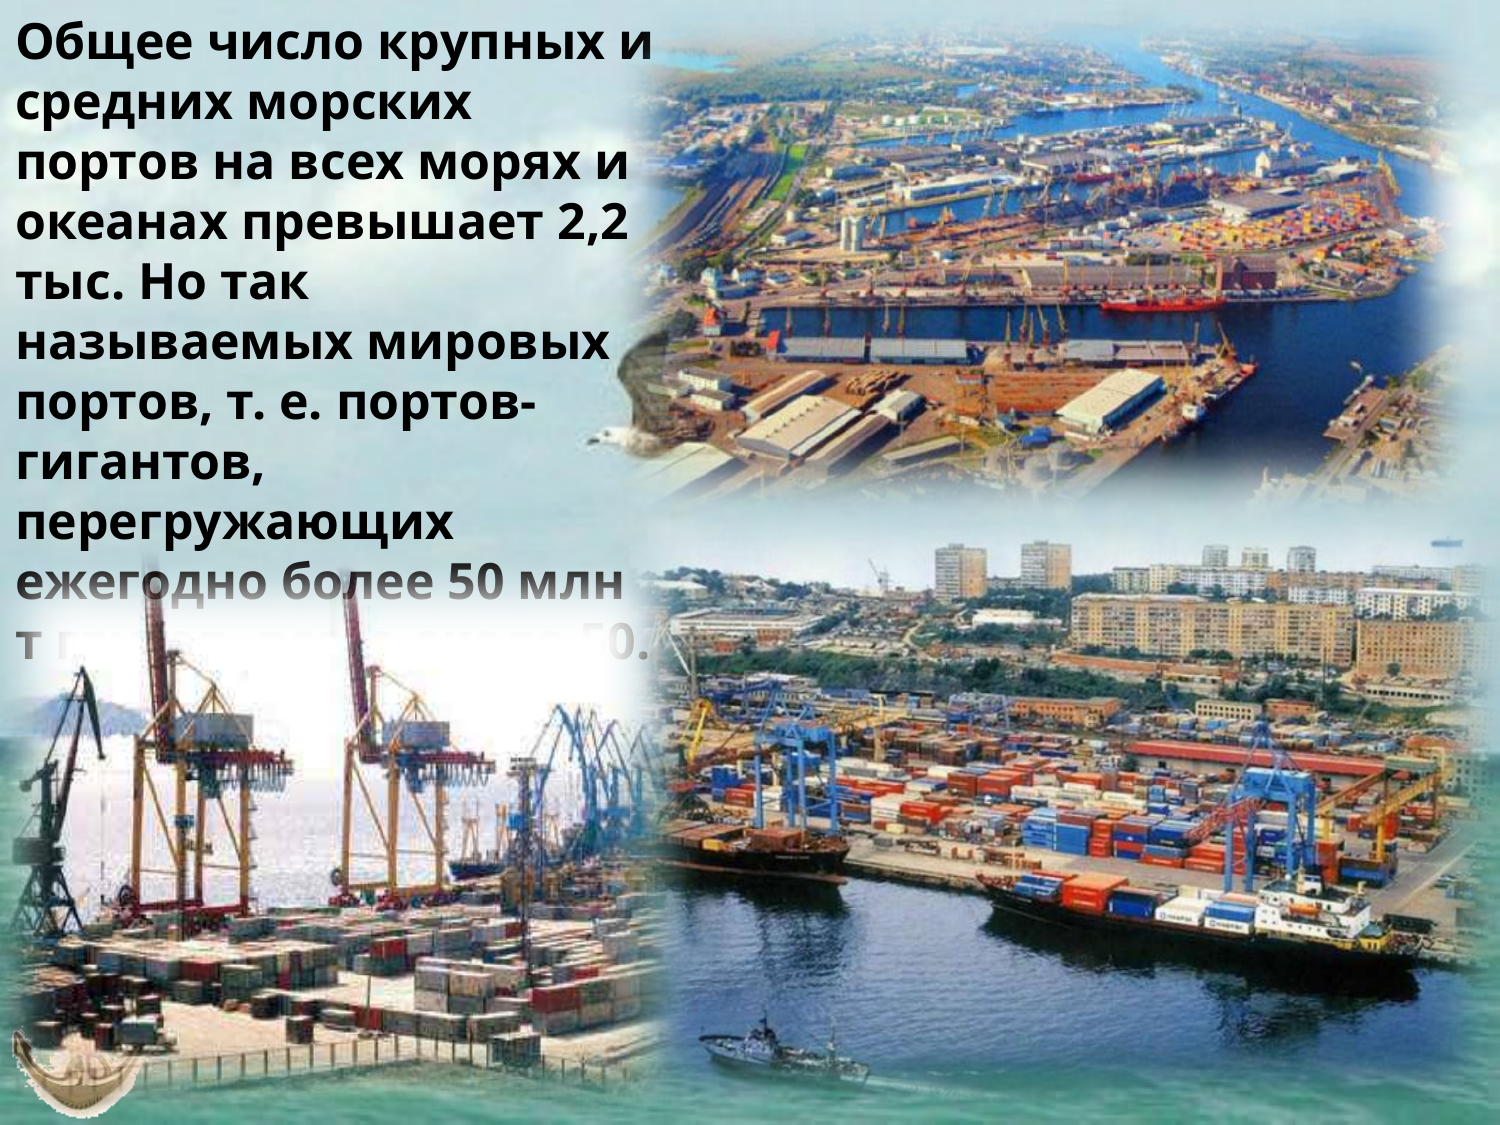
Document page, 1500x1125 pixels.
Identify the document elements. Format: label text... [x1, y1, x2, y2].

picture [0, 0, 1500, 1125]
text_box Общее число крупных и средних морских портов на всех морях и океанах превышает 2,2 тыс. Но так называемых мировых портов, т. е. портов-гигантов, перегружающих ежегодно более 50 млн т грузов, всего около 50. [0, 1, 604, 539]
